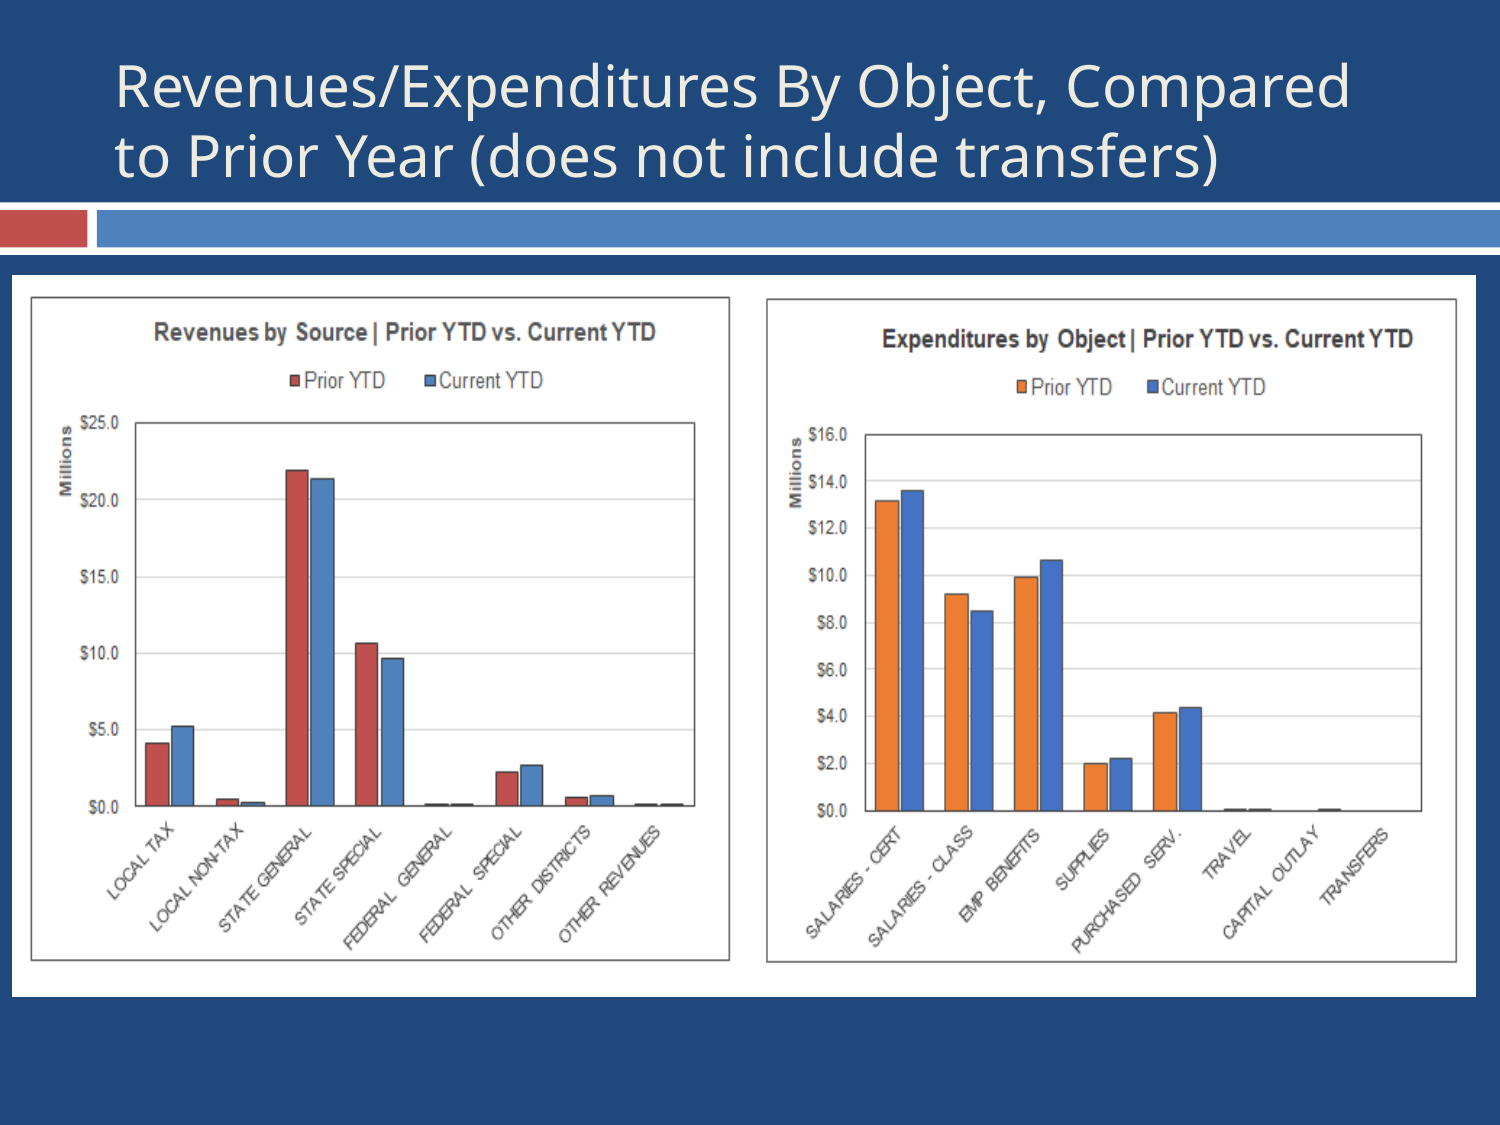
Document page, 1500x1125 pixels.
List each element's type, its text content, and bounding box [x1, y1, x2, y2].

title Revenues/Expenditures By Object, Compared to Prior Year (does not include transfers) [99, 37, 1438, 200]
picture [12, 275, 1476, 997]
